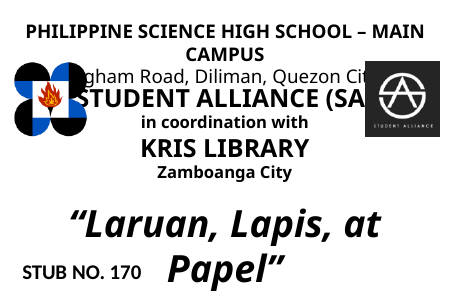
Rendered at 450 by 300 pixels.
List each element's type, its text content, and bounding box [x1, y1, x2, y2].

text_box PHILIPPINE SCIENCE HIGH SCHOOL – MAIN CAMPUS Agham Road, Diliman, Quezon City [0, 12, 450, 74]
text_box STUDENT ALLIANCE (SA) in coordination with KRIS LIBRARY Zamboanga City [0, 74, 450, 190]
text_box “Laruan, Lapis, at Papel” [0, 192, 450, 298]
picture [364, 60, 441, 137]
text_box STUB NO. 170 [7, 251, 213, 292]
picture [12, 60, 88, 137]
